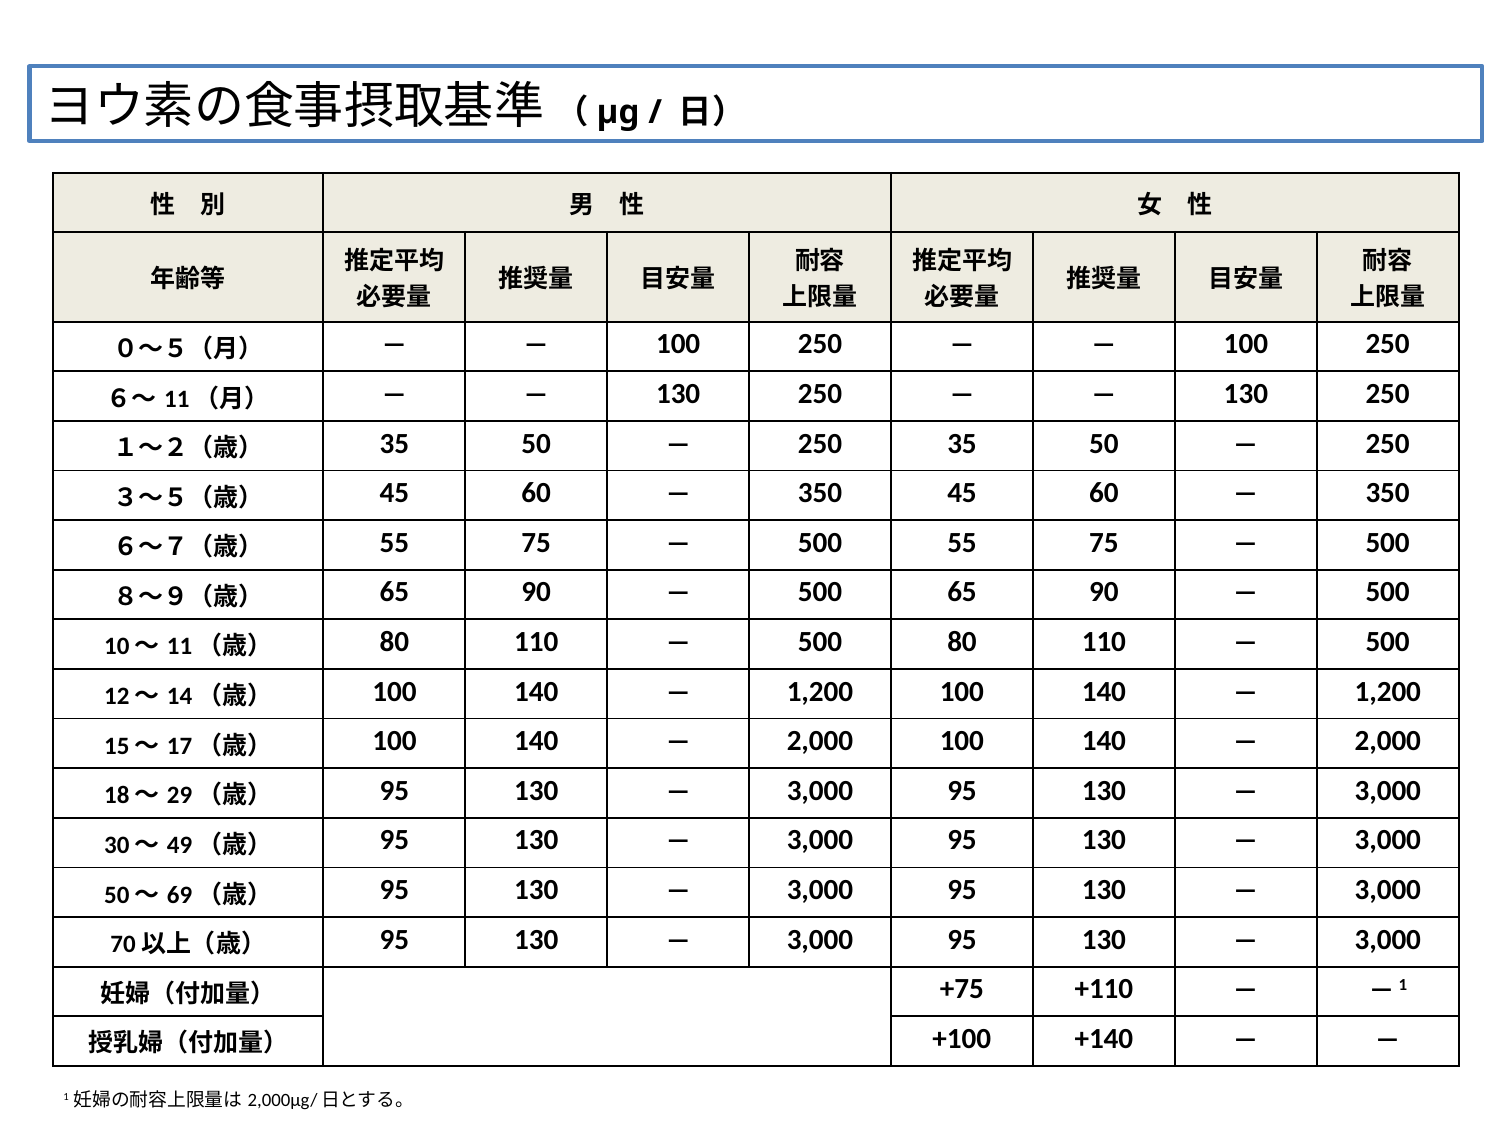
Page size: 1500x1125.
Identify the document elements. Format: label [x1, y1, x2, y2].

table_cell [608, 422, 748, 470]
table_cell [892, 1017, 1032, 1065]
table_cell [608, 620, 748, 668]
table_cell [750, 471, 890, 519]
table_cell [1318, 819, 1458, 867]
table_cell [750, 620, 890, 668]
table_cell [892, 968, 1032, 1015]
table_cell [466, 819, 606, 867]
table_cell [750, 819, 890, 867]
table_cell [324, 719, 464, 767]
table_cell [1034, 323, 1174, 370]
table_cell [1318, 233, 1458, 321]
table_cell [324, 422, 464, 470]
table_cell [54, 323, 322, 370]
table_cell [324, 868, 464, 916]
table_cell [1034, 571, 1174, 618]
table_cell [54, 719, 322, 767]
table_cell [750, 670, 890, 718]
table_cell [750, 323, 890, 370]
table_cell [324, 769, 464, 817]
table_cell [53, 1067, 1459, 1111]
table_cell [1176, 819, 1316, 867]
table_cell [1176, 1017, 1316, 1065]
table_cell [750, 422, 890, 470]
table_cell [892, 323, 1032, 370]
table_cell [54, 571, 322, 618]
table_cell [1176, 422, 1316, 470]
table_cell [1176, 670, 1316, 718]
table_cell [1176, 233, 1316, 321]
table_cell [750, 521, 890, 569]
table_cell [608, 670, 748, 718]
table_cell [54, 819, 322, 867]
table_cell [892, 819, 1032, 867]
table_cell [324, 620, 464, 668]
table_cell [466, 323, 606, 370]
table_cell [608, 233, 748, 321]
table_cell [54, 968, 322, 1015]
table_cell [1034, 521, 1174, 569]
table_cell [466, 372, 606, 420]
table_cell [1034, 719, 1174, 767]
table_cell [466, 233, 606, 321]
table_cell [1176, 471, 1316, 519]
table_cell [892, 233, 1032, 321]
text_box [27, 64, 1484, 143]
table_cell [750, 233, 890, 321]
table_cell [54, 233, 322, 321]
table_cell [892, 918, 1032, 966]
table_cell [324, 571, 464, 618]
table_cell [1034, 819, 1174, 867]
table_cell [1318, 918, 1458, 966]
table_cell [466, 670, 606, 718]
table_cell [466, 719, 606, 767]
table_cell [1034, 868, 1174, 916]
table_cell [750, 769, 890, 817]
table_cell [608, 571, 748, 618]
table_header [892, 174, 1458, 231]
table_cell [750, 868, 890, 916]
table_header [54, 174, 322, 231]
table_cell [1318, 868, 1458, 916]
table_cell [466, 571, 606, 618]
table_cell [1034, 918, 1174, 966]
table_cell [608, 521, 748, 569]
table_cell [892, 868, 1032, 916]
table_cell [324, 670, 464, 718]
table_cell [324, 521, 464, 569]
table_cell [892, 670, 1032, 718]
table_cell [1034, 769, 1174, 817]
table_cell [466, 769, 606, 817]
table_cell [1034, 372, 1174, 420]
table_cell [466, 422, 606, 470]
table_cell [1318, 620, 1458, 668]
table_cell [608, 471, 748, 519]
table_cell [324, 918, 464, 966]
table_cell [54, 769, 322, 817]
table_cell [1318, 471, 1458, 519]
table_cell [1176, 571, 1316, 618]
table_cell [1176, 918, 1316, 966]
table_cell [324, 968, 890, 1065]
table_cell [324, 233, 464, 321]
table_cell [750, 918, 890, 966]
table_cell [54, 422, 322, 470]
table_cell [1318, 323, 1458, 370]
table_cell [608, 769, 748, 817]
table_cell [892, 471, 1032, 519]
table_cell [1176, 521, 1316, 569]
table_cell [608, 819, 748, 867]
table_cell [892, 372, 1032, 420]
table_cell [1318, 372, 1458, 420]
table_cell [54, 918, 322, 966]
table_cell [1034, 1017, 1174, 1065]
table_cell [1176, 620, 1316, 668]
table_cell [54, 1017, 322, 1065]
table_cell [1034, 471, 1174, 519]
table_cell [466, 471, 606, 519]
table_cell [54, 620, 322, 668]
table_cell [1318, 1017, 1458, 1065]
table_cell [750, 372, 890, 420]
table_cell [324, 819, 464, 867]
table_cell [1318, 571, 1458, 618]
table_cell [466, 918, 606, 966]
table_cell [892, 769, 1032, 817]
table_cell [1176, 719, 1316, 767]
table_cell [1318, 968, 1458, 1015]
table_cell [1176, 868, 1316, 916]
table_cell [1318, 769, 1458, 817]
table_cell [1034, 670, 1174, 718]
table_cell [608, 719, 748, 767]
table_cell [54, 670, 322, 718]
table_cell [54, 868, 322, 916]
table_cell [1176, 769, 1316, 817]
table_cell [324, 471, 464, 519]
table_cell [750, 571, 890, 618]
table_cell [892, 719, 1032, 767]
table_cell [1318, 719, 1458, 767]
table_cell [1318, 521, 1458, 569]
table_cell [54, 372, 322, 420]
table_cell [1176, 372, 1316, 420]
table_cell [892, 521, 1032, 569]
table_cell [608, 868, 748, 916]
table_cell [1176, 968, 1316, 1015]
table_cell [608, 323, 748, 370]
table_header [324, 174, 890, 231]
table_cell [1318, 422, 1458, 470]
table_cell [892, 422, 1032, 470]
table_cell [1034, 620, 1174, 668]
table_cell [54, 471, 322, 519]
table_cell [466, 620, 606, 668]
table_cell [1176, 323, 1316, 370]
table_cell [1318, 670, 1458, 718]
table_cell [892, 620, 1032, 668]
table_cell [608, 918, 748, 966]
table_cell [608, 372, 748, 420]
table_cell [324, 372, 464, 420]
table_cell [324, 323, 464, 370]
table_cell [466, 521, 606, 569]
table_cell [1034, 422, 1174, 470]
table_cell [1034, 233, 1174, 321]
table_cell [750, 719, 890, 767]
table_cell [1034, 968, 1174, 1015]
table_cell [466, 868, 606, 916]
table_cell [54, 521, 322, 569]
table_cell [892, 571, 1032, 618]
